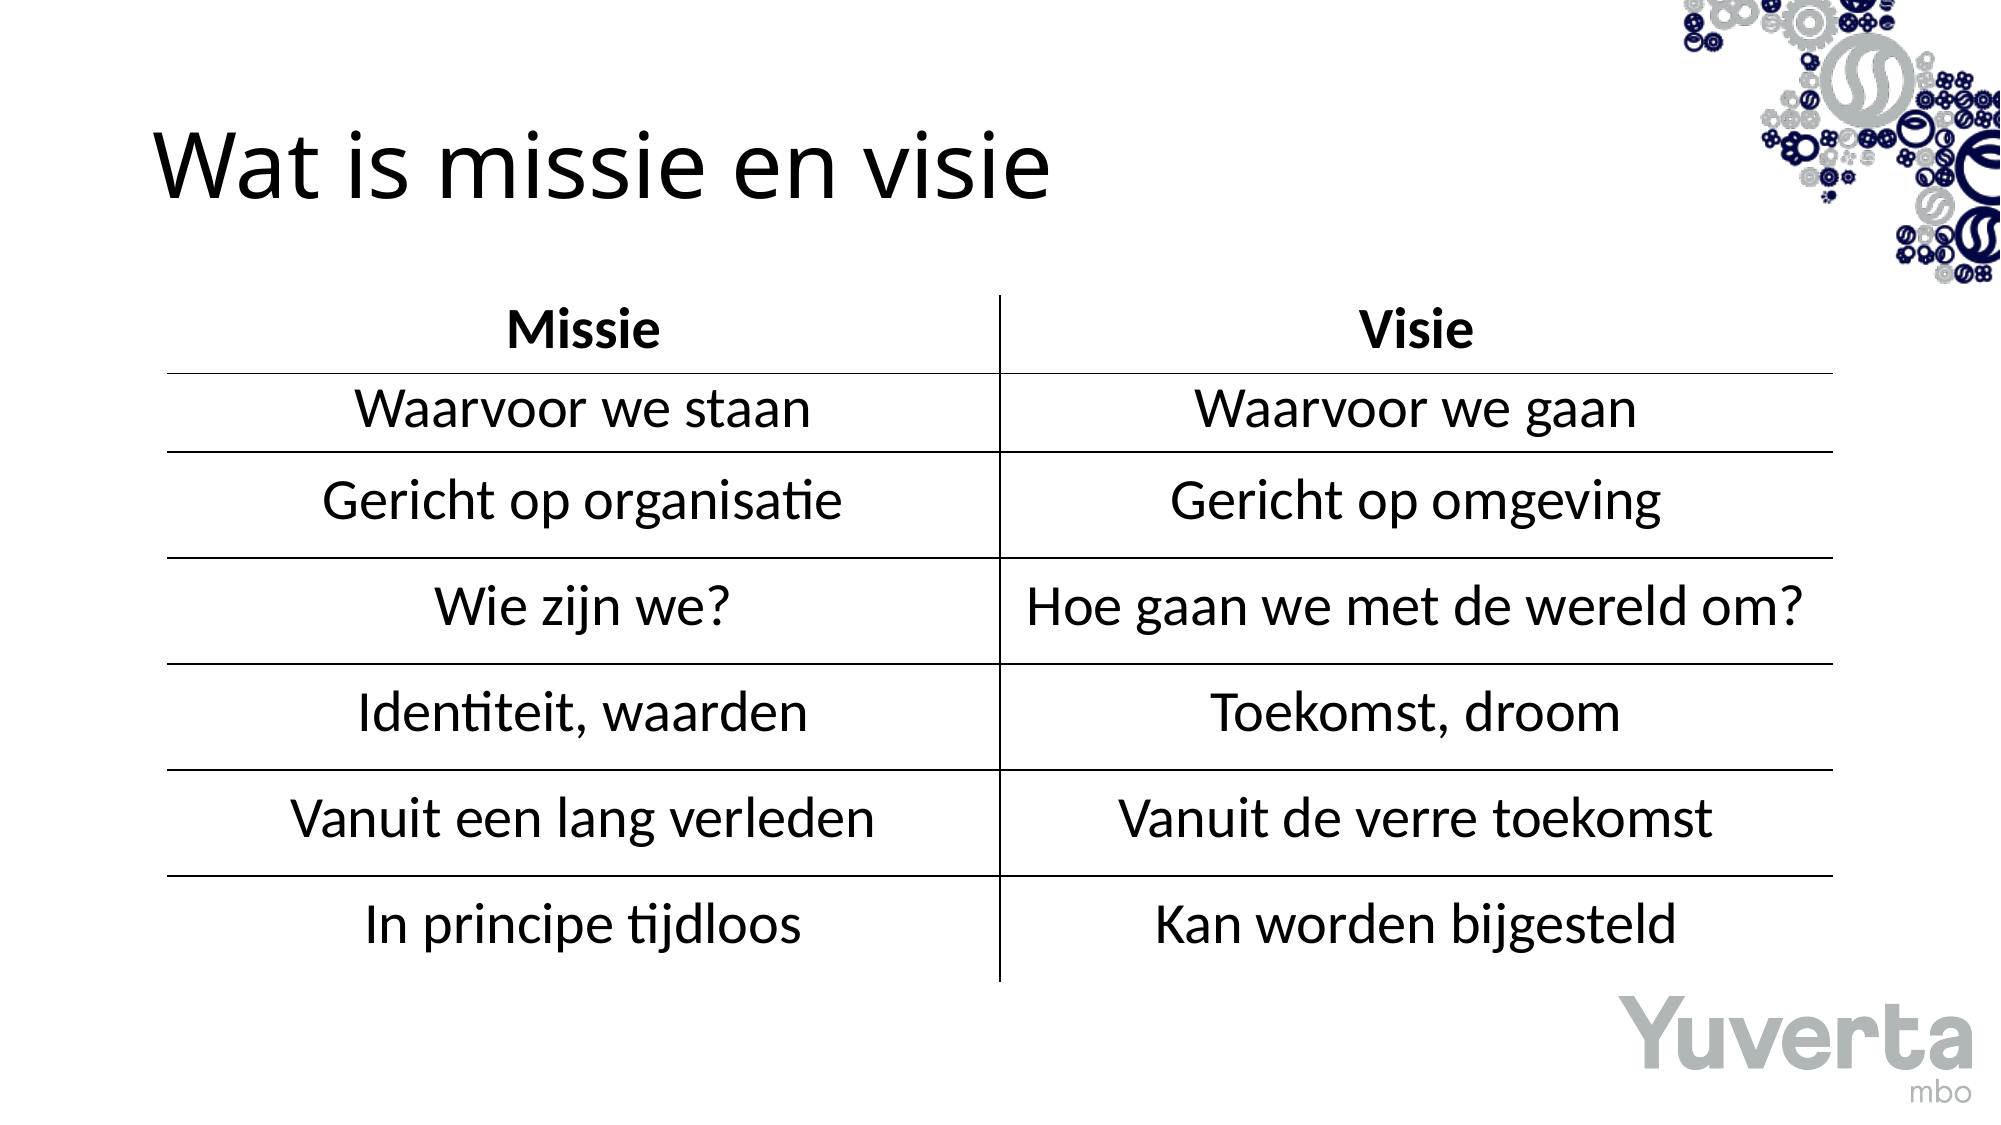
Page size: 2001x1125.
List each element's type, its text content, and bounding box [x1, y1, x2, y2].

table_cell Kan worden bijgesteld [1001, 877, 1833, 982]
table_cell Toekomst, droom [1001, 665, 1833, 769]
table_cell Identiteit, waarden [167, 665, 999, 769]
table_header Missie [167, 295, 999, 373]
table_cell Hoe gaan we met de wereld om? [1001, 559, 1833, 663]
table_cell Gericht op organisatie [167, 453, 999, 557]
table_header Visie [1001, 295, 1833, 373]
table_cell Vanuit de verre toekomst [1001, 771, 1833, 875]
table_cell In principe tijdloos [167, 877, 999, 982]
table_cell Waarvoor we gaan [1001, 374, 1833, 451]
picture [0, 0, 2000, 1125]
table_cell Gericht op omgeving [1001, 453, 1833, 557]
table_cell Vanuit een lang verleden [167, 771, 999, 875]
table_cell Waarvoor we staan [167, 374, 999, 451]
title Wat is missie en visie [137, 59, 1863, 278]
table_cell Wie zijn we? [167, 559, 999, 663]
